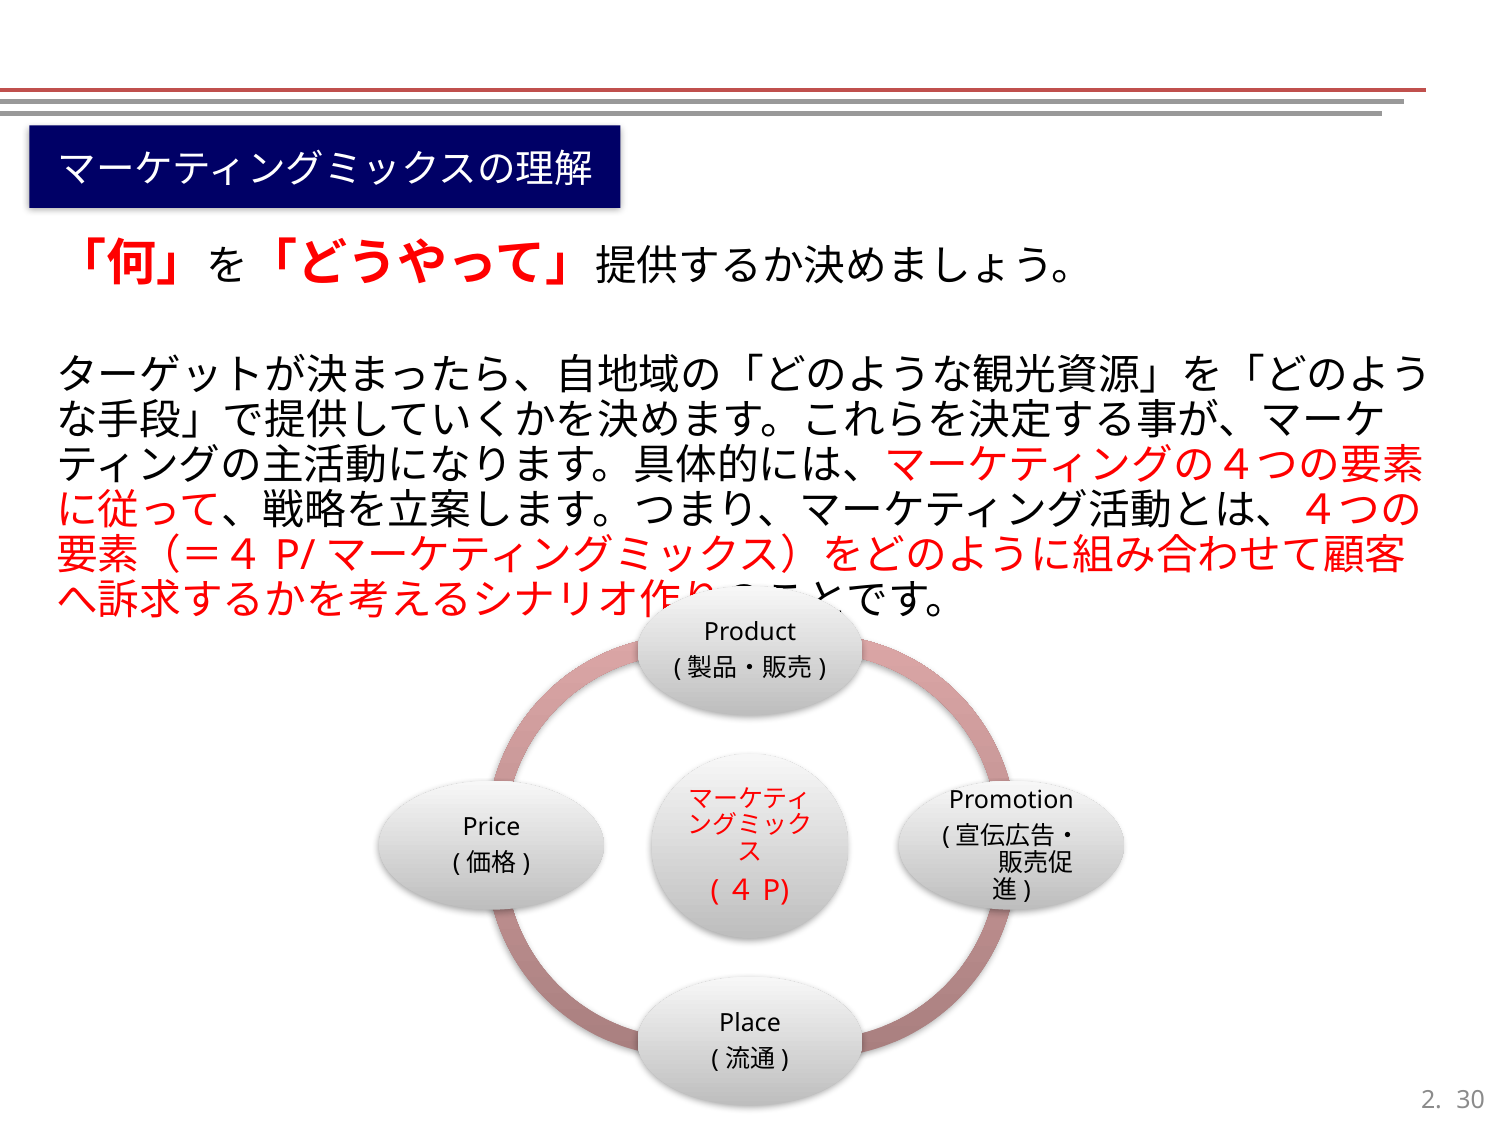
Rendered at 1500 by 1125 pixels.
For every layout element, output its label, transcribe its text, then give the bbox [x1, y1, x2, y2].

text_box マーケティングミックスの理解 [29, 125, 621, 208]
text_box 「何」を「どうやって」提供するか決めましょう。 ターゲットが決まったら、自地域の「どのような観光資源」を「どのような手段」で提供していくかを決めます。これらを決定する事が、マーケティングの主活動になります。具体的には、マーケティングの４つの要素に従って、戦略を立案します。つまり、マーケティング活動とは、４つの要素（＝４P/マーケティングミックス）をどのように組み合わせて顧客へ訴求するかを考えるシナリオ作りのことです。 [39, 228, 1461, 1066]
slide_number 29 [1381, 1065, 1500, 1125]
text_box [76, 585, 1424, 1107]
